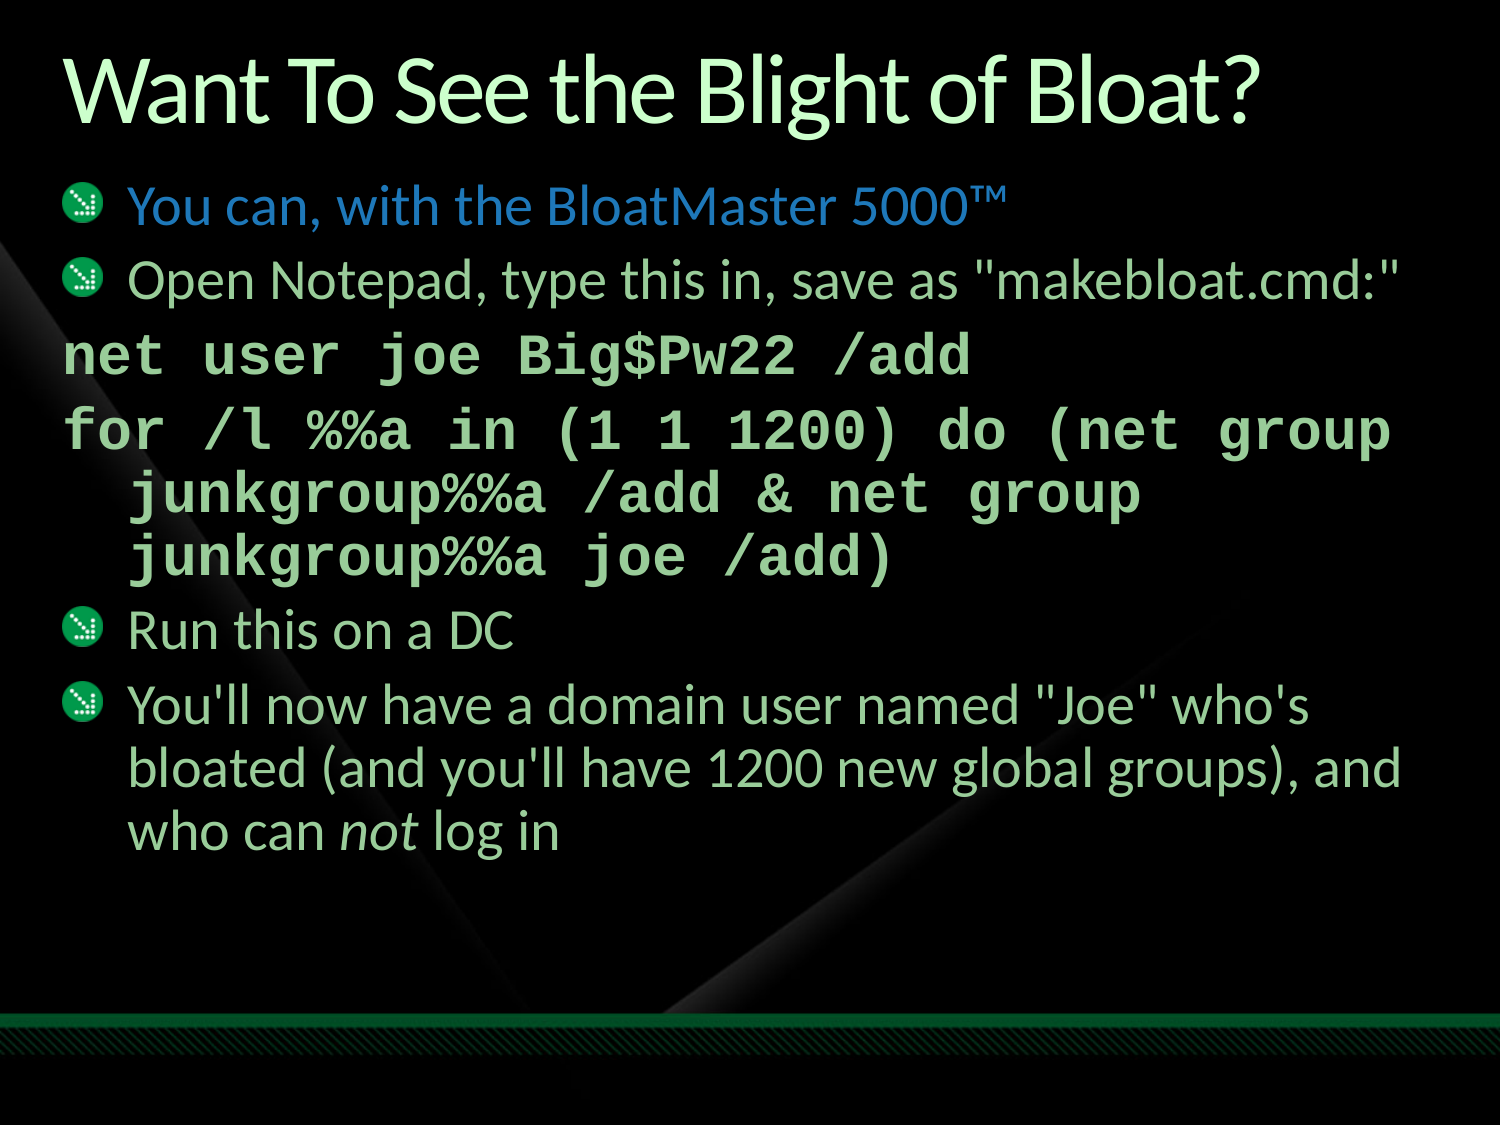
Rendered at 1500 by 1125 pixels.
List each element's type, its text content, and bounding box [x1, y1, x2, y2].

list You can, with the BloatMaster 5000™ Open Notepad, type this in, save as "makebloat.cmd:" net user joe Big$Pw22 /add for /l %%a in (1 1 1200) do (net group junkgroup%%a /add & net group junkgroup%%a joe /add) Run this on a DC You'll now have a domain user named "Joe" who's bloated (and you'll have 1200 new global groups), and who can not log in [62, 174, 1438, 538]
picture [0, 0, 1500, 1125]
title Want To See the Blight of Bloat? [62, 37, 1438, 147]
